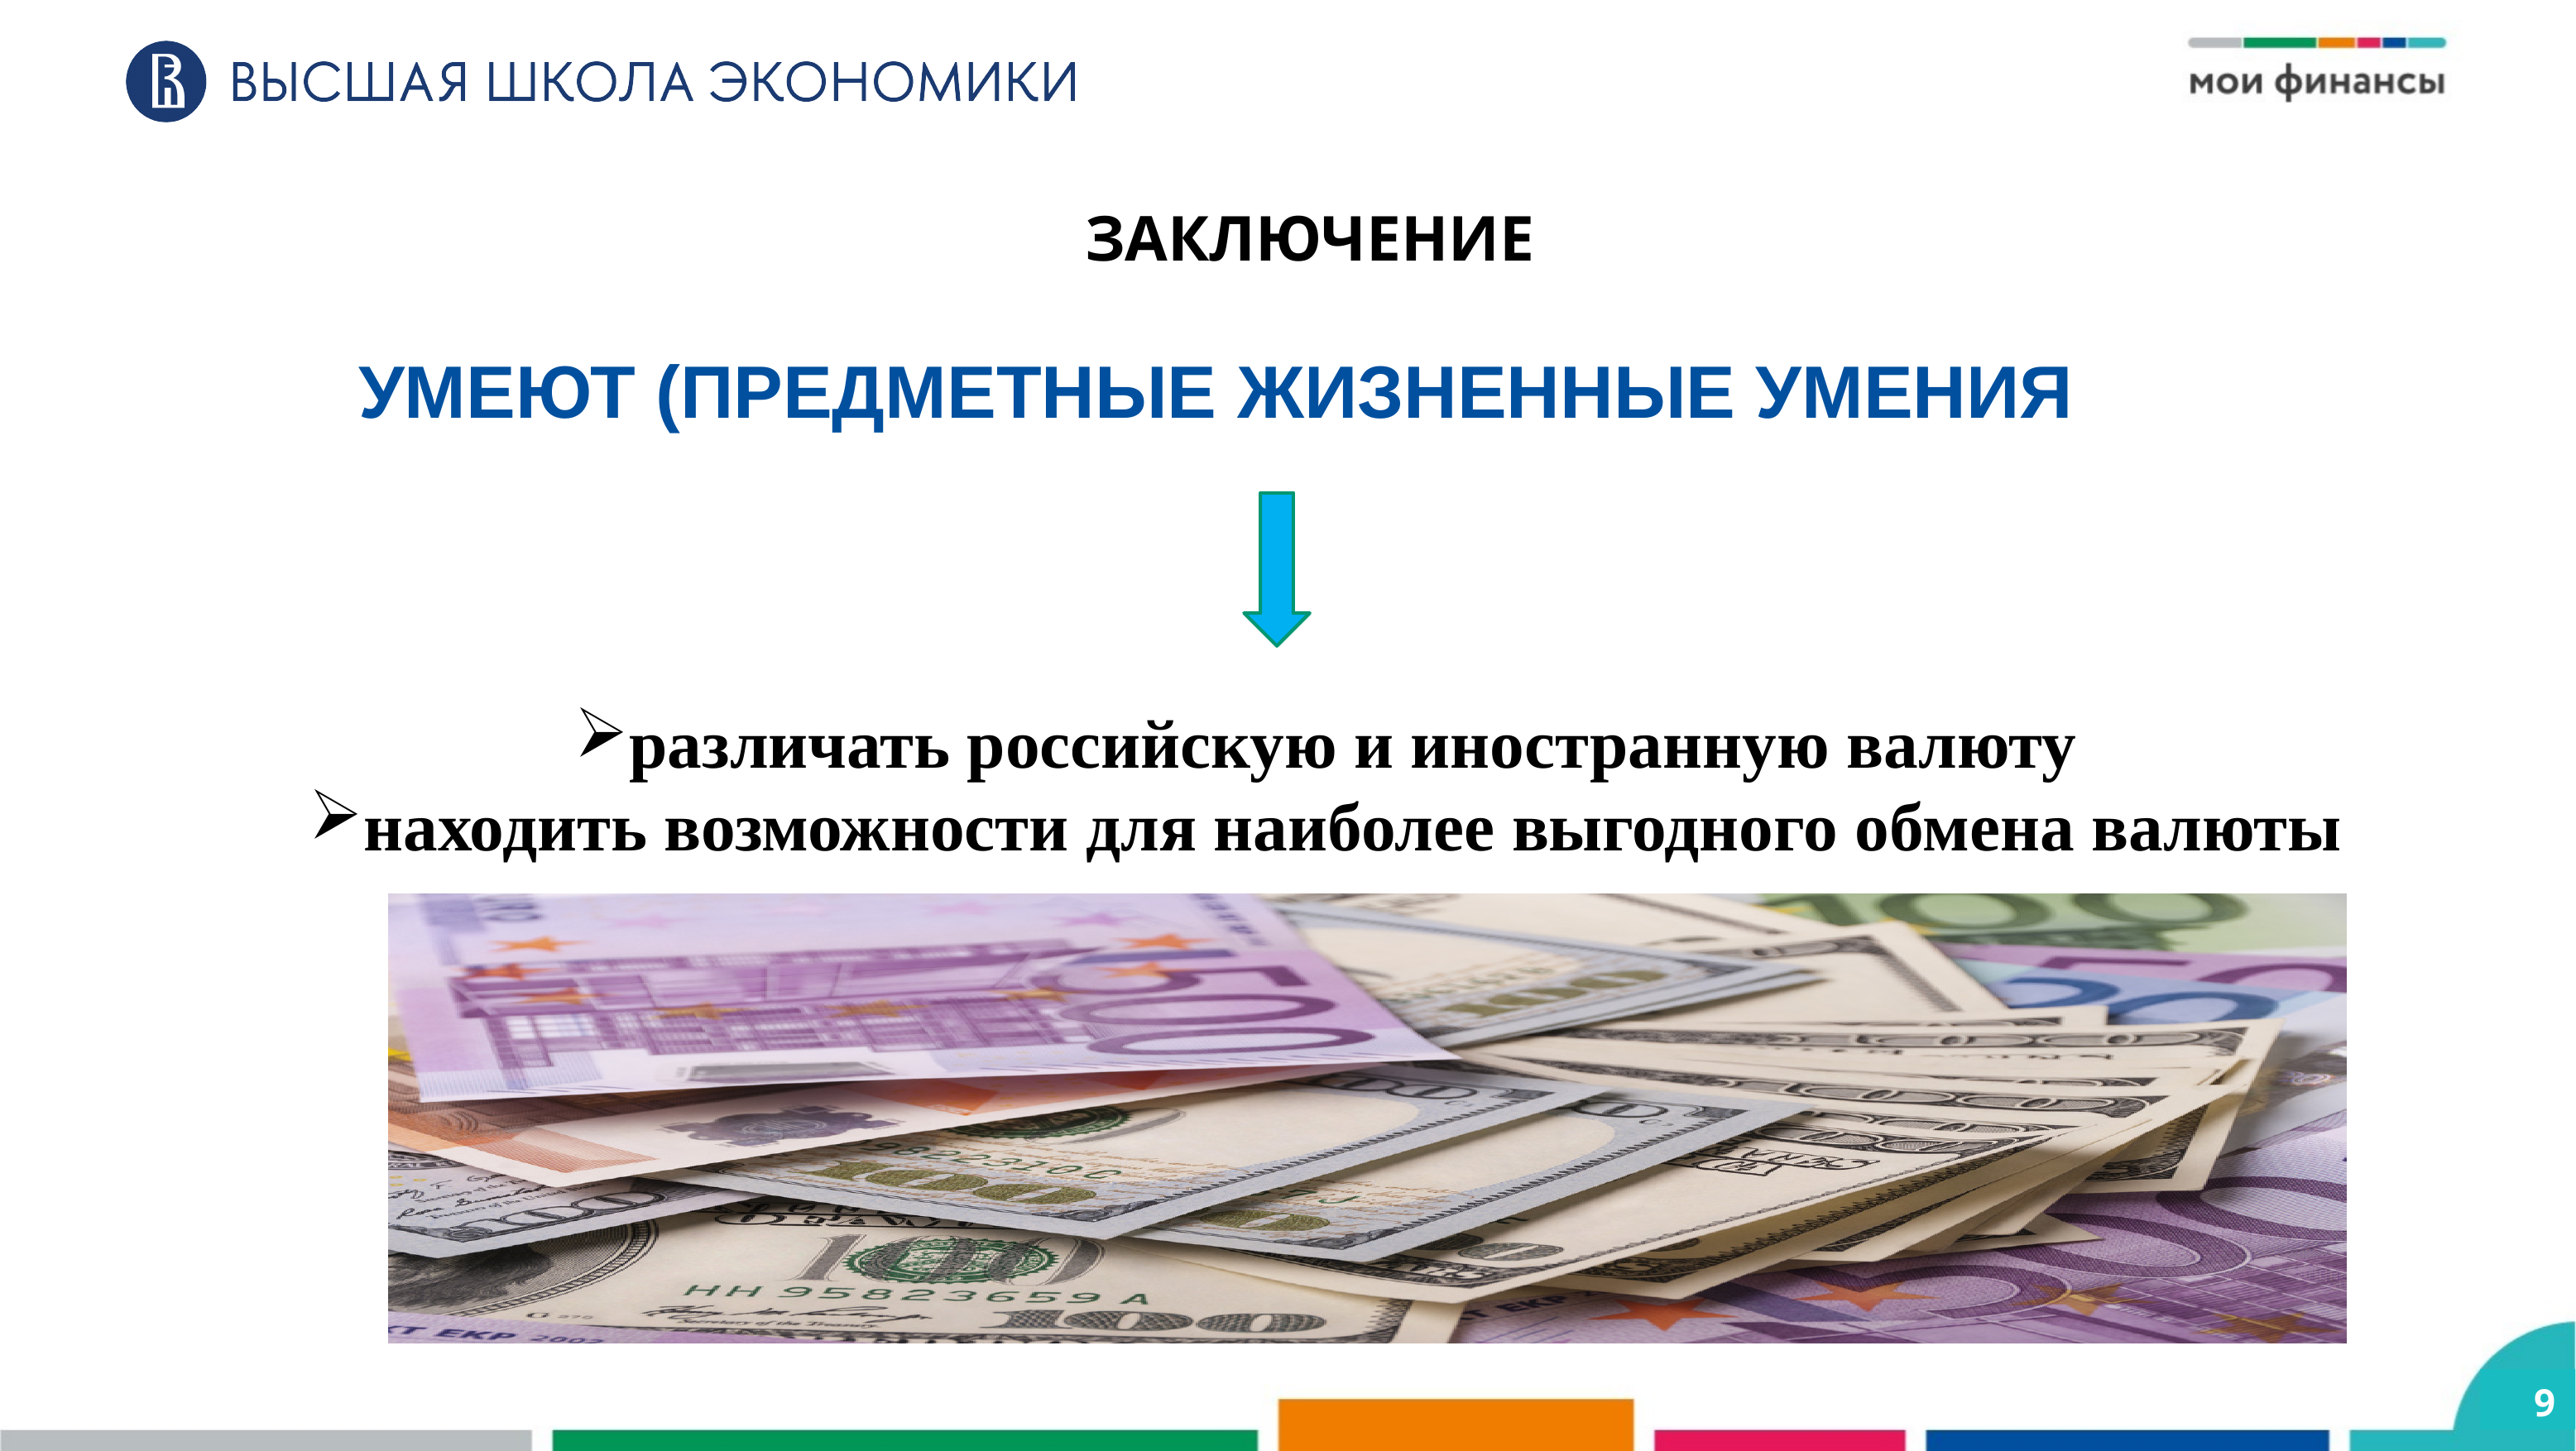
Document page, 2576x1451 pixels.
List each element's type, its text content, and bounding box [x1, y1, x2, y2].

picture [0, 0, 2576, 1451]
text_box [1242, 491, 1312, 648]
text_box различать российскую и иностранную валюту находить возможности для наиболее выгодного обмена валюты [220, 692, 2431, 871]
text_box 9 [2480, 1368, 2576, 1430]
text_box ЗАКЛЮЧЕНИЕ [44, 189, 2576, 284]
text_box УМЕЮТ (ПРЕДМЕТНЫЕ ЖИЗНЕННЫЕ УМЕНИЯ [126, 332, 2307, 446]
